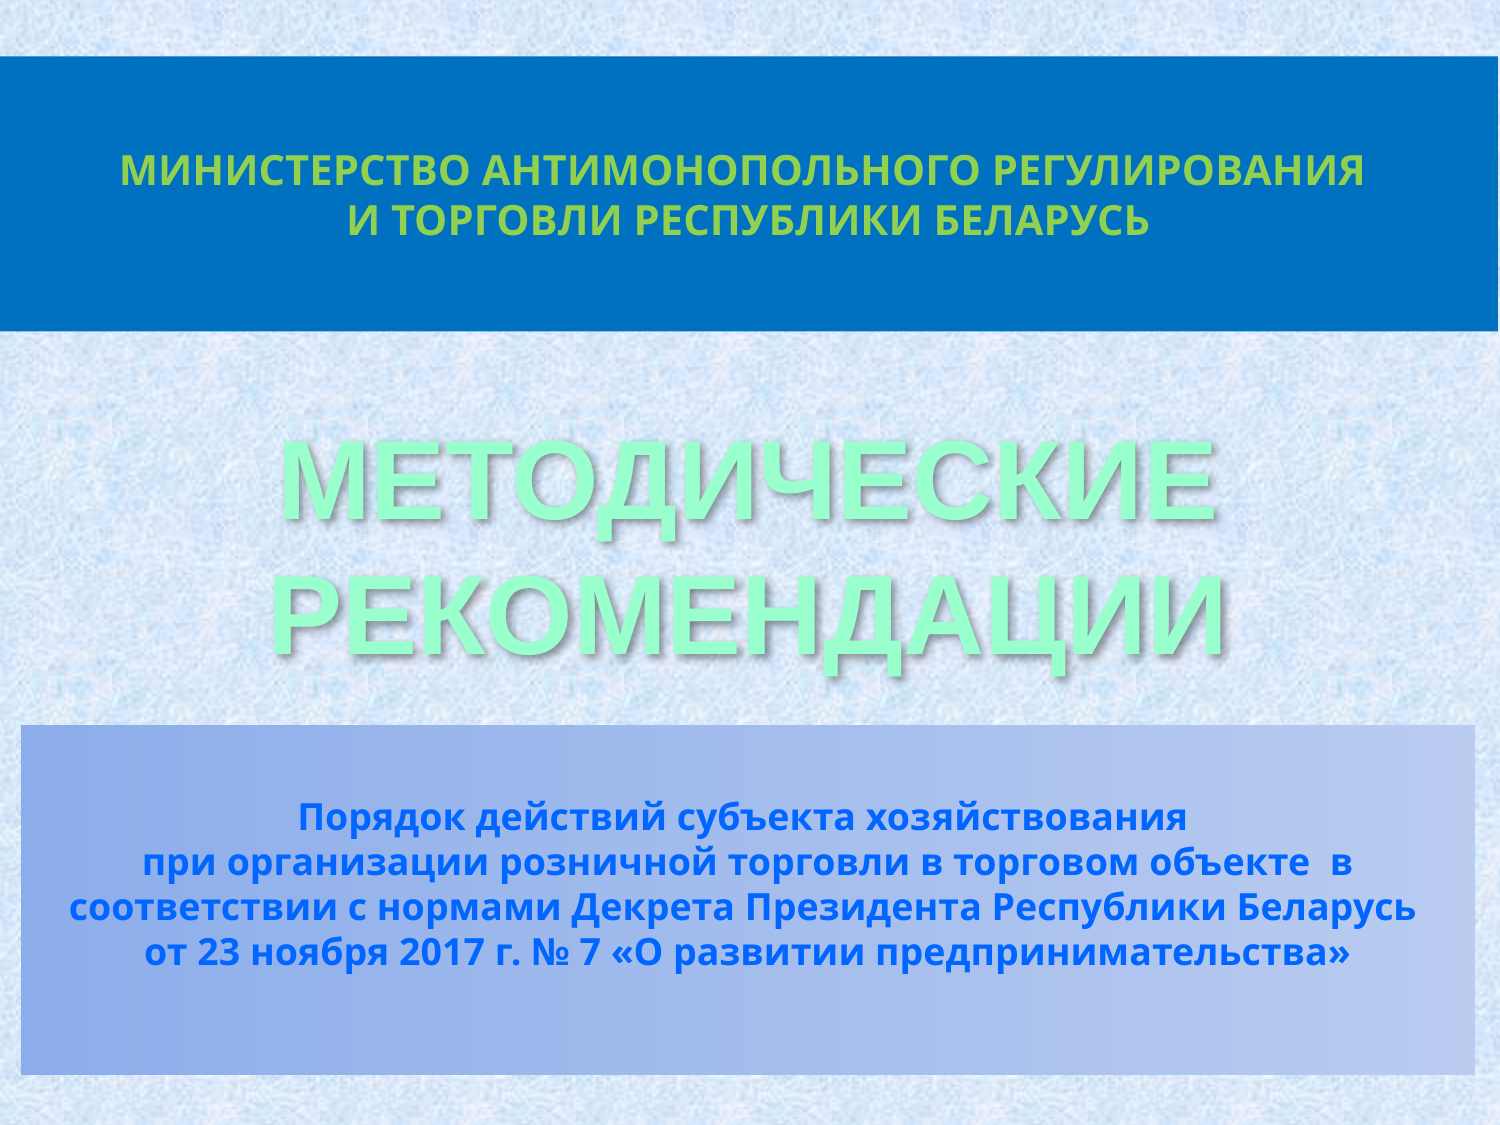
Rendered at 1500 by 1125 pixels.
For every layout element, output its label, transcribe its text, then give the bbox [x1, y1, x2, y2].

text_box МЕТОДИЧЕСКИЕ РЕКОМЕНДАЦИИ [185, 399, 1311, 685]
text_box Порядок действий субъекта хозяйствования при организации розничной торговли в торговом объекте в соответствии с нормами Декрета Президента Республики Беларусь от 23 ноября 2017 г. № 7 «О развитии предпринимательства» [21, 725, 1475, 1075]
text_box МИНИCТЕРСТВО АНТИМОНОПОЛЬНОГО РЕГУЛИРОВАНИЯ И ТОРГОВЛИ РЕСПУБЛИКИ БЕЛАРУСЬ [0, 56, 1498, 332]
picture [0, 0, 1500, 1125]
